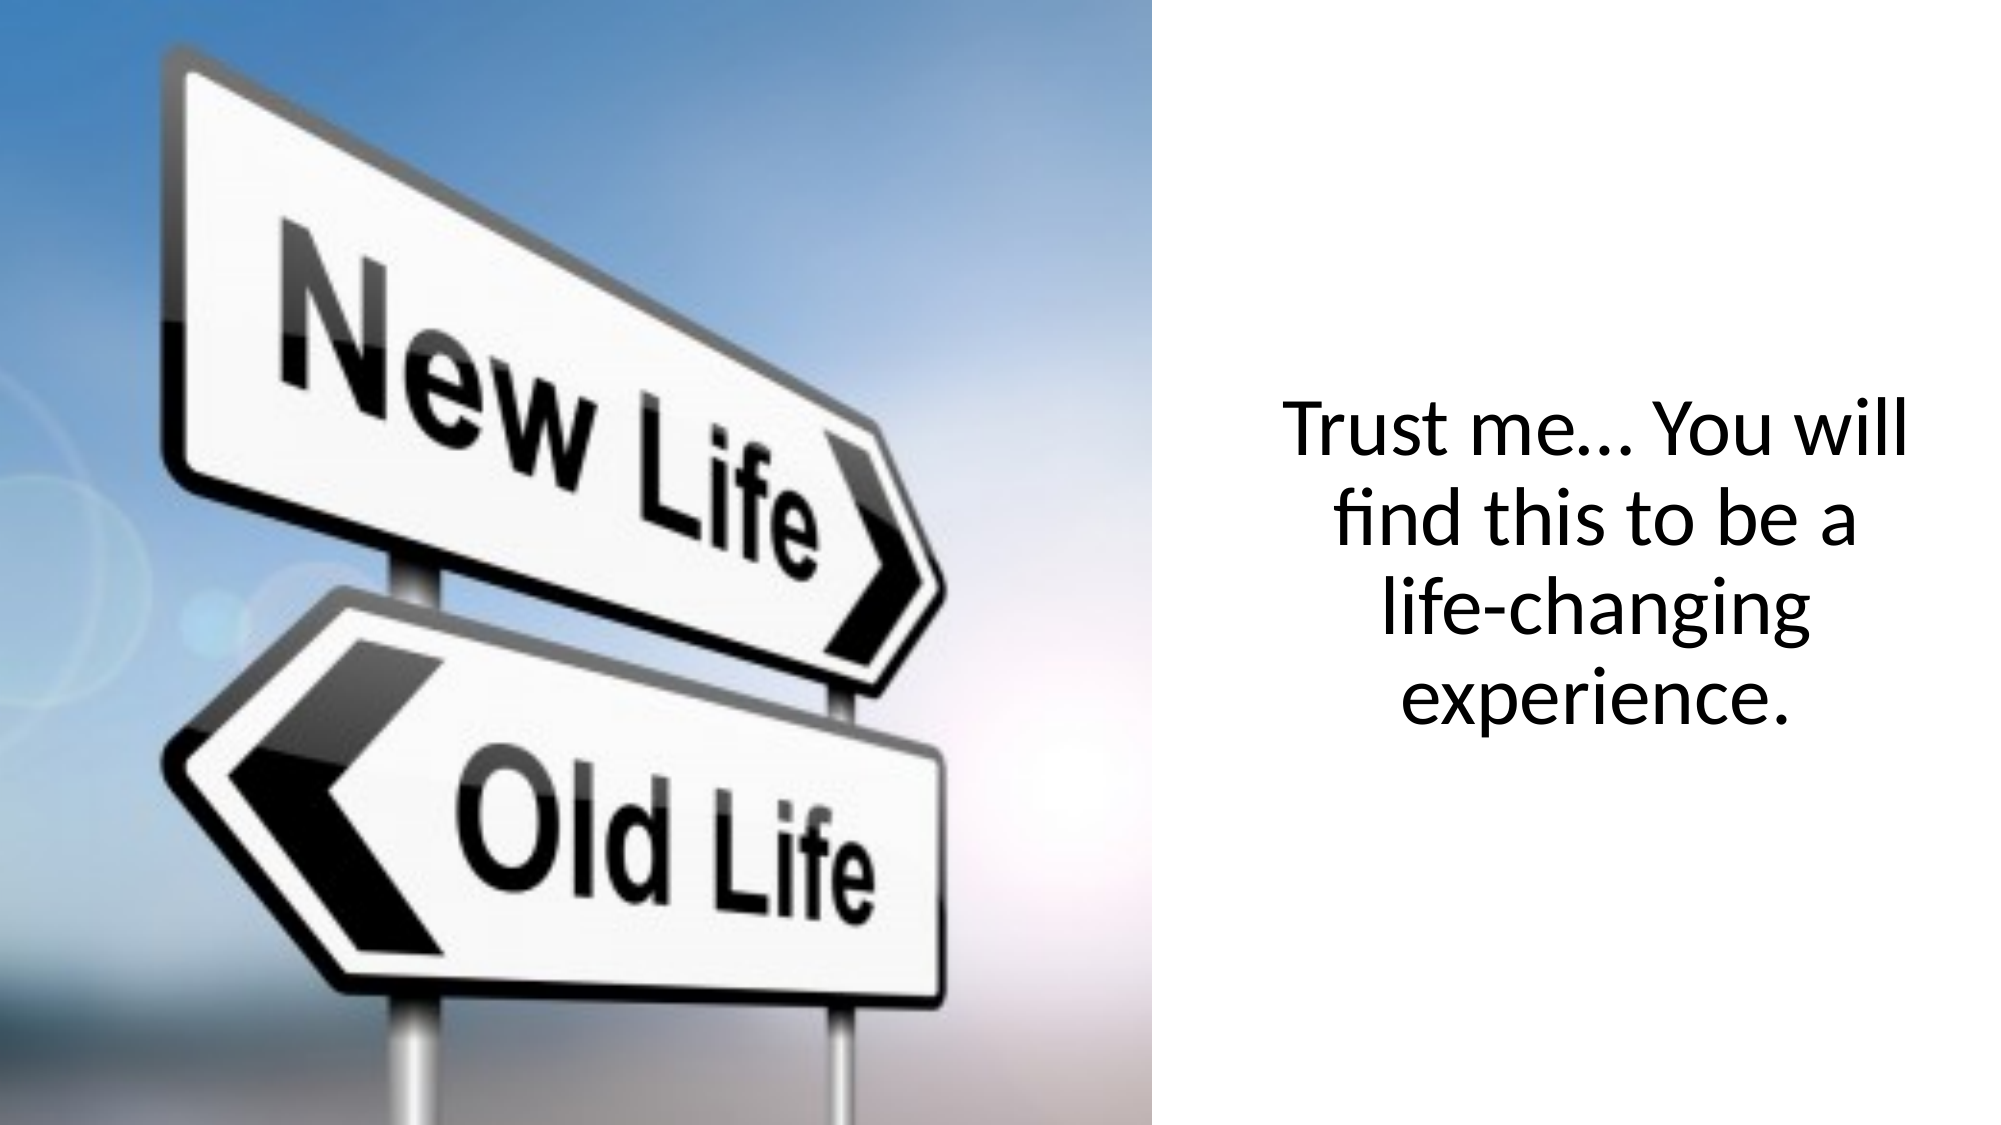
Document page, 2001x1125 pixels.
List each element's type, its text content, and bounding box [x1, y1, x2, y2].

picture [0, 0, 1152, 1125]
list Trust me… You will find this to be a life-changing experience. [1264, 375, 1929, 1125]
